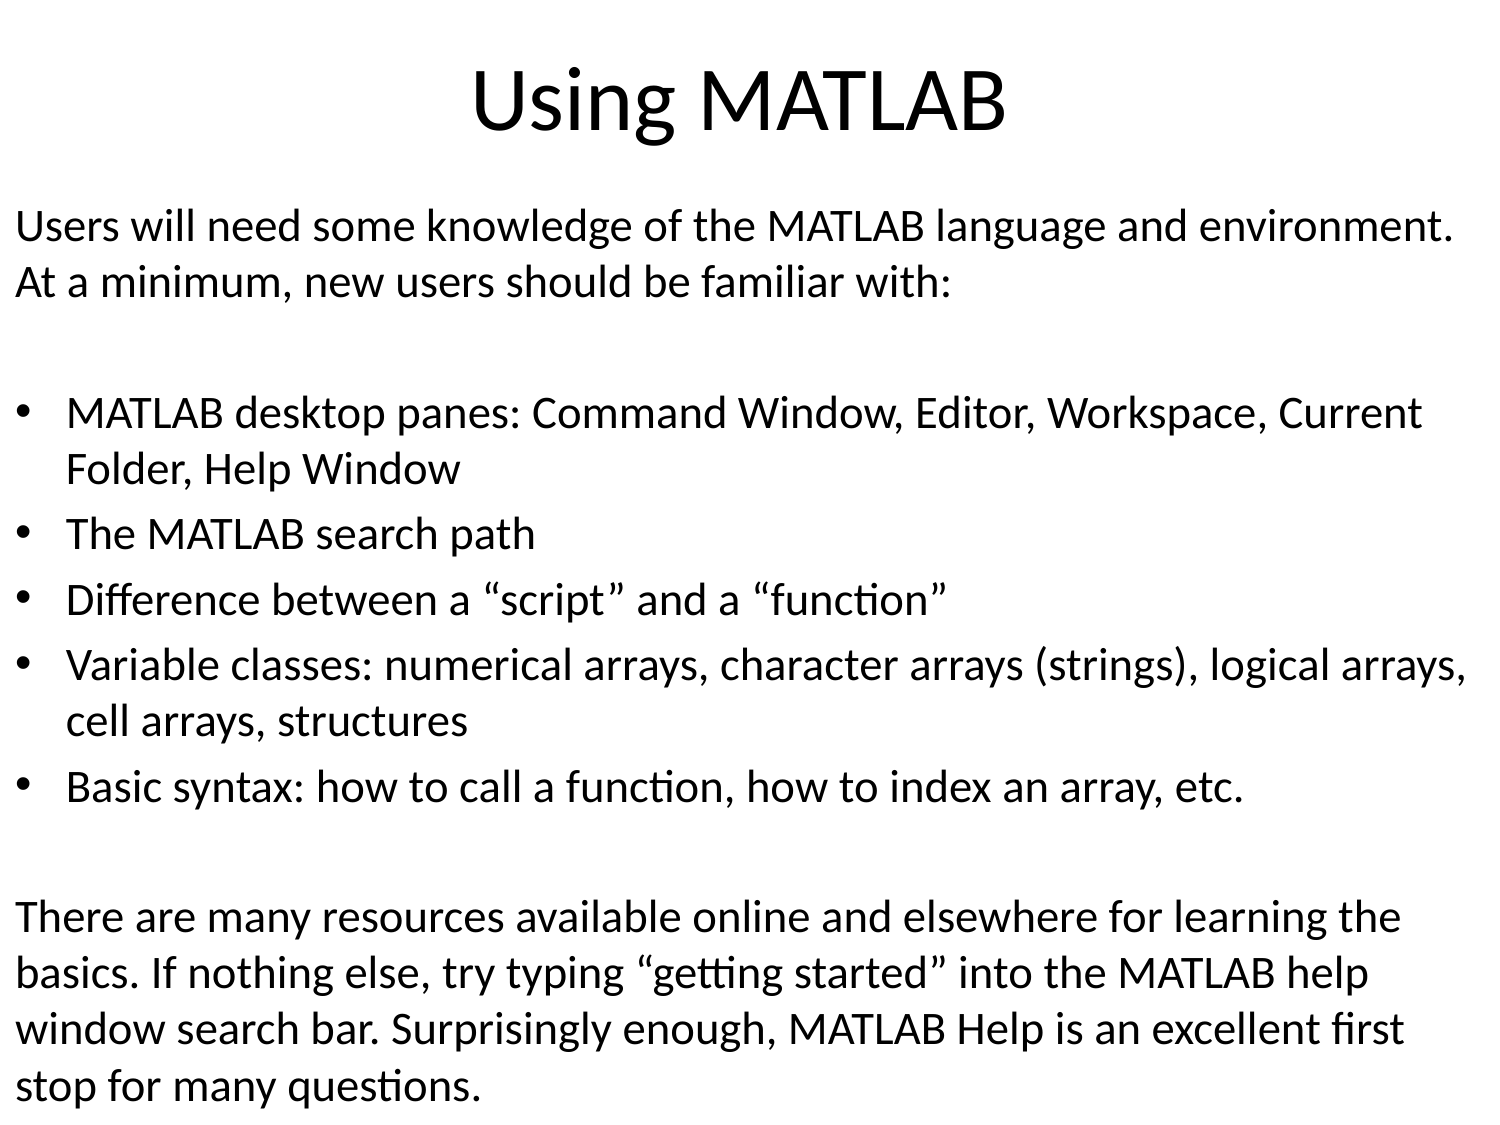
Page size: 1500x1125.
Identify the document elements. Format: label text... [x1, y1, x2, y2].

title Using MATLAB [75, 0, 1425, 187]
list Users will need some knowledge of the MATLAB language and environment. At a minimum, new users should be familiar with: MATLAB desktop panes: Command Window, Editor, Workspace, Current Folder, Help Window The MATLAB search path Difference between a “script” and a “function” Variable classes: numerical arrays, character arrays (strings), logical arrays, cell arrays, structures Basic syntax: how to call a function, how to index an array, etc. There are many resources available online and elsewhere for learning the basics. If nothing else, try typing “getting started” into the MATLAB help window search bar. Surprisingly enough, MATLAB Help is an excellent first stop for many questions. [0, 187, 1500, 1125]
